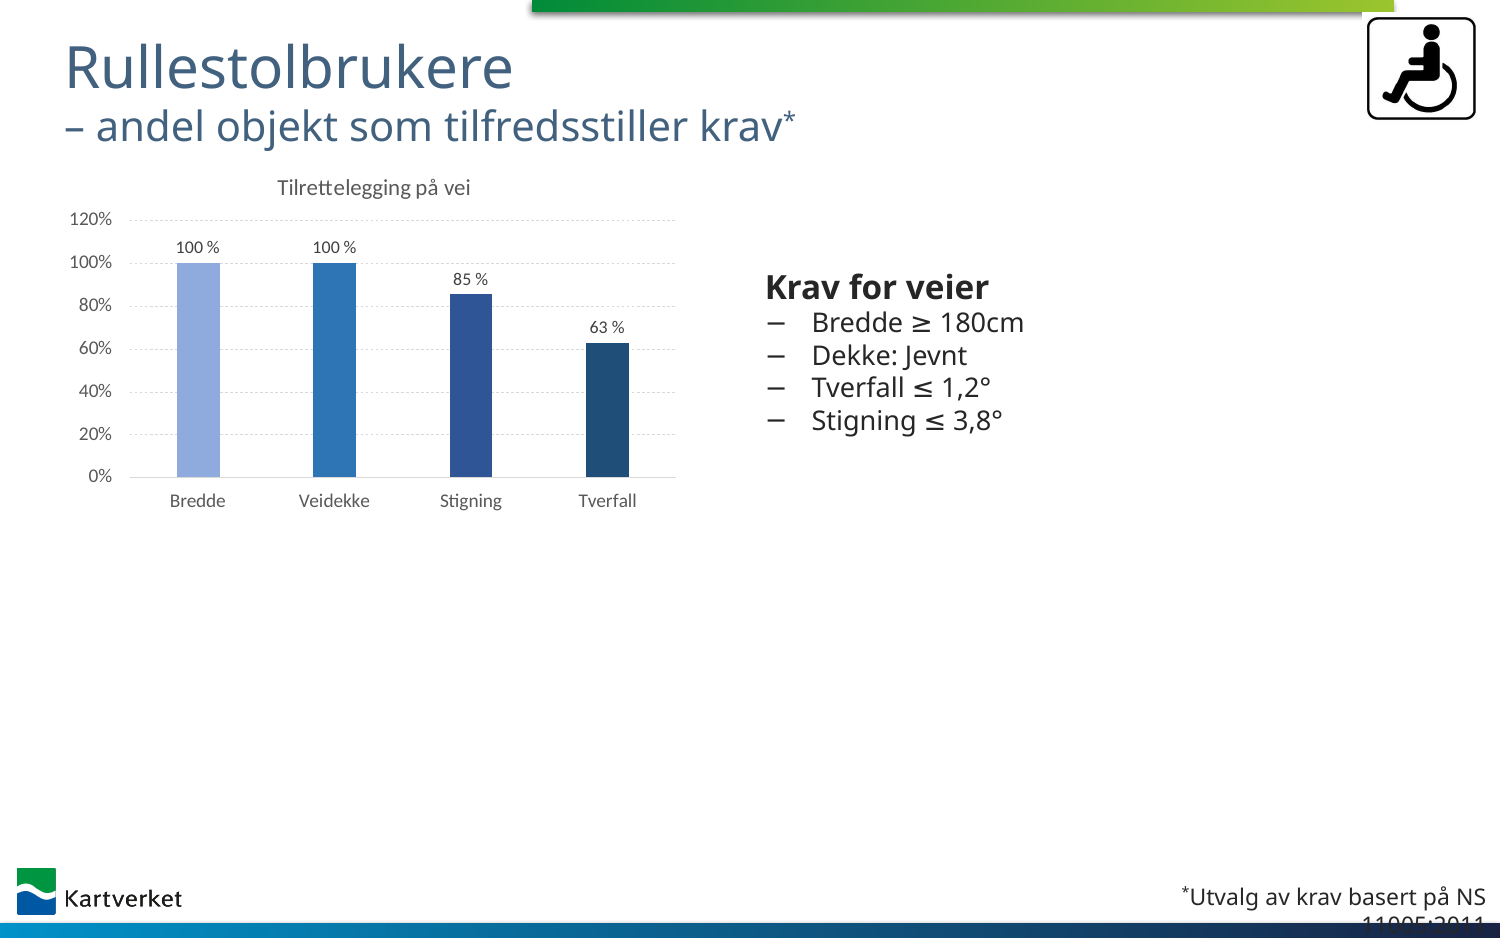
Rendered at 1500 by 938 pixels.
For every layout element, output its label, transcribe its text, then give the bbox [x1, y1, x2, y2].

text_box Krav for veier Bredde ≥ 180cm Dekke: Jevnt Tverfall ≤ 1,2° Stigning ≤ 3,8° [750, 258, 1234, 444]
text_box Rullestolbrukere – andel objekt som tilfredsstiller krav* [49, 25, 1431, 158]
picture [1362, 12, 1481, 126]
picture [62, 166, 687, 519]
text_box *Utvalg av krav basert på NS 11005:2011 [1068, 873, 1500, 938]
